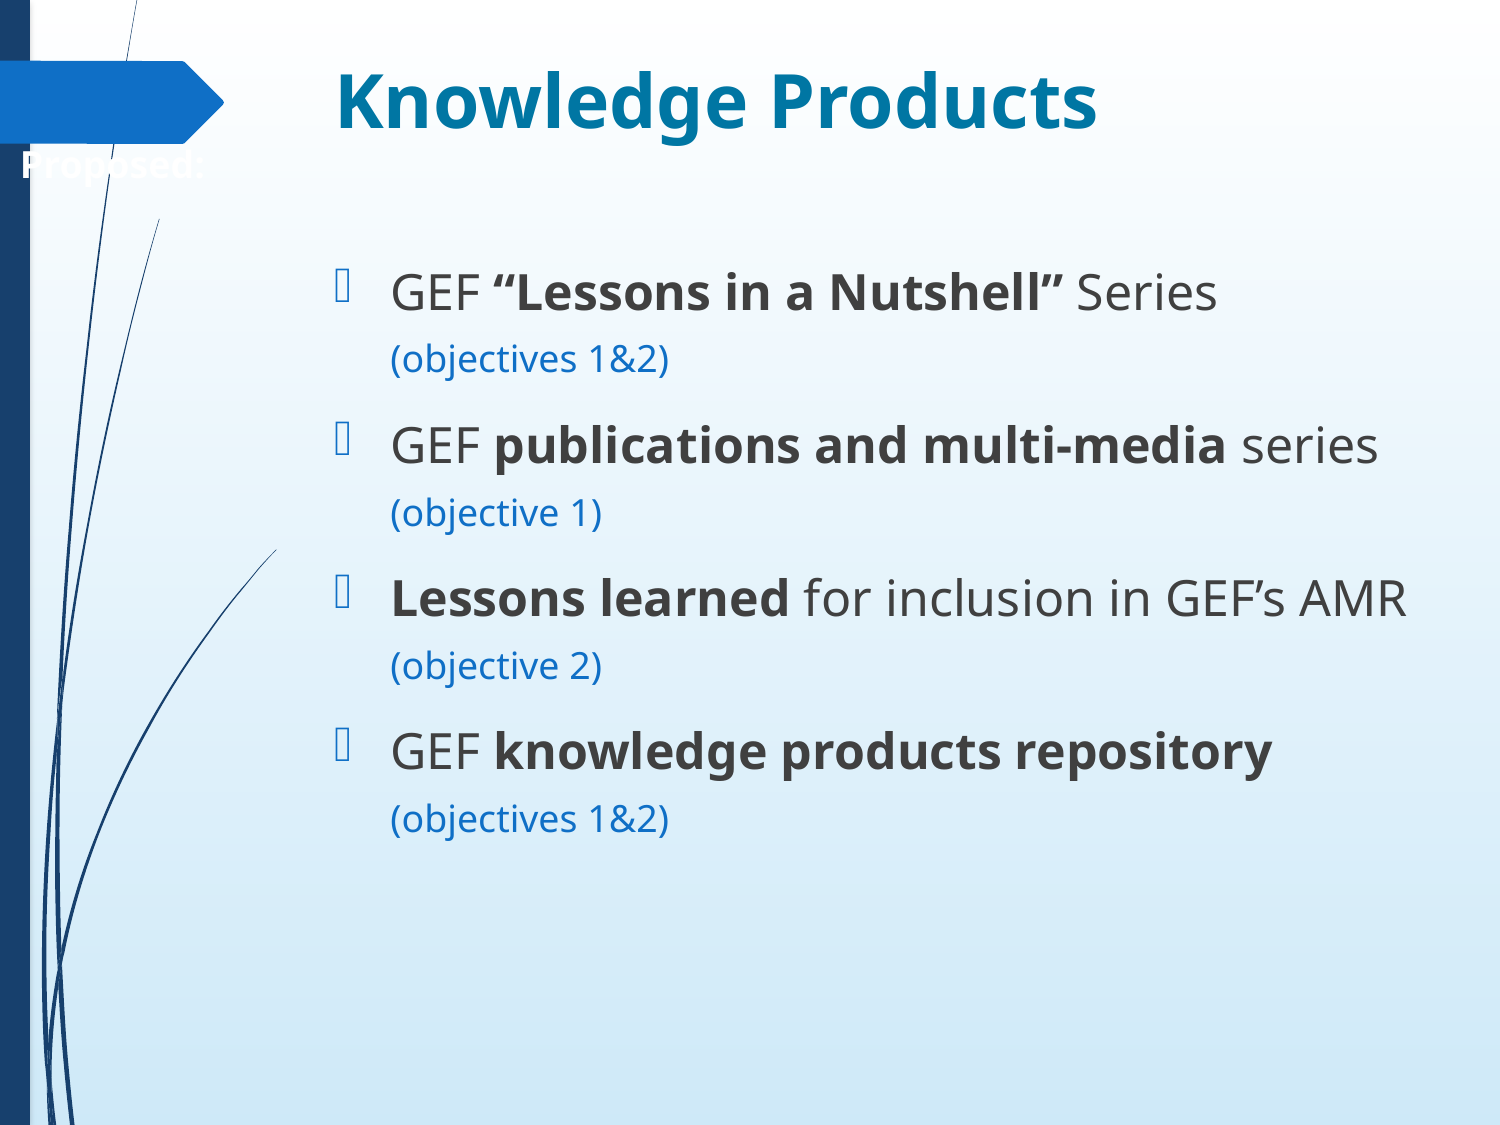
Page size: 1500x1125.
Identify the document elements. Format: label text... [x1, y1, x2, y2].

title Knowledge Products [319, 45, 1400, 159]
text_box Proposed: [4, 118, 220, 194]
list GEF “Lessons in a Nutshell” Series (objectives 1&2) GEF publications and multi-media series (objective 1) Lessons learned for inclusion in GEF’s AMR (objective 2) GEF knowledge products repository (objectives 1&2) [319, 232, 1500, 1054]
